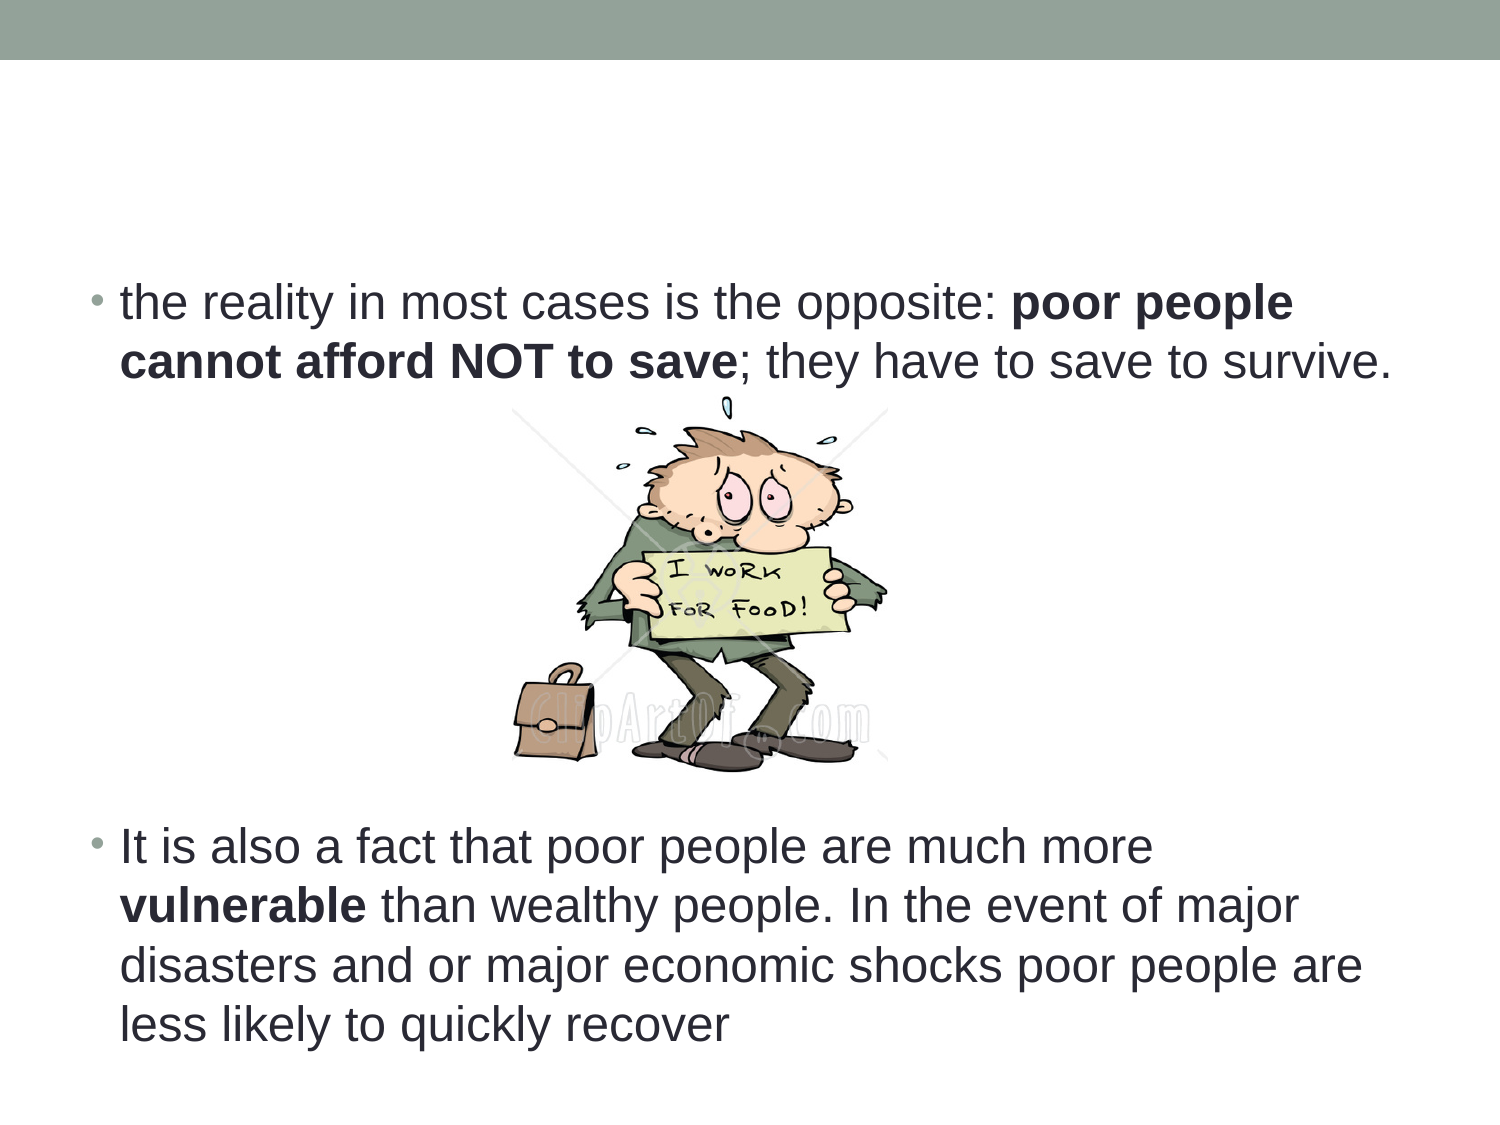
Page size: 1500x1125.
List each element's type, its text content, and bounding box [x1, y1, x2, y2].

list the reality in most cases is the opposite: poor people cannot afford NOT to save; they have to save to survive. It is also a fact that poor people are much more vulnerable than wealthy people. In the event of major disasters and or major economic shocks poor people are less likely to quickly recover [75, 262, 1425, 1063]
picture [512, 394, 888, 773]
